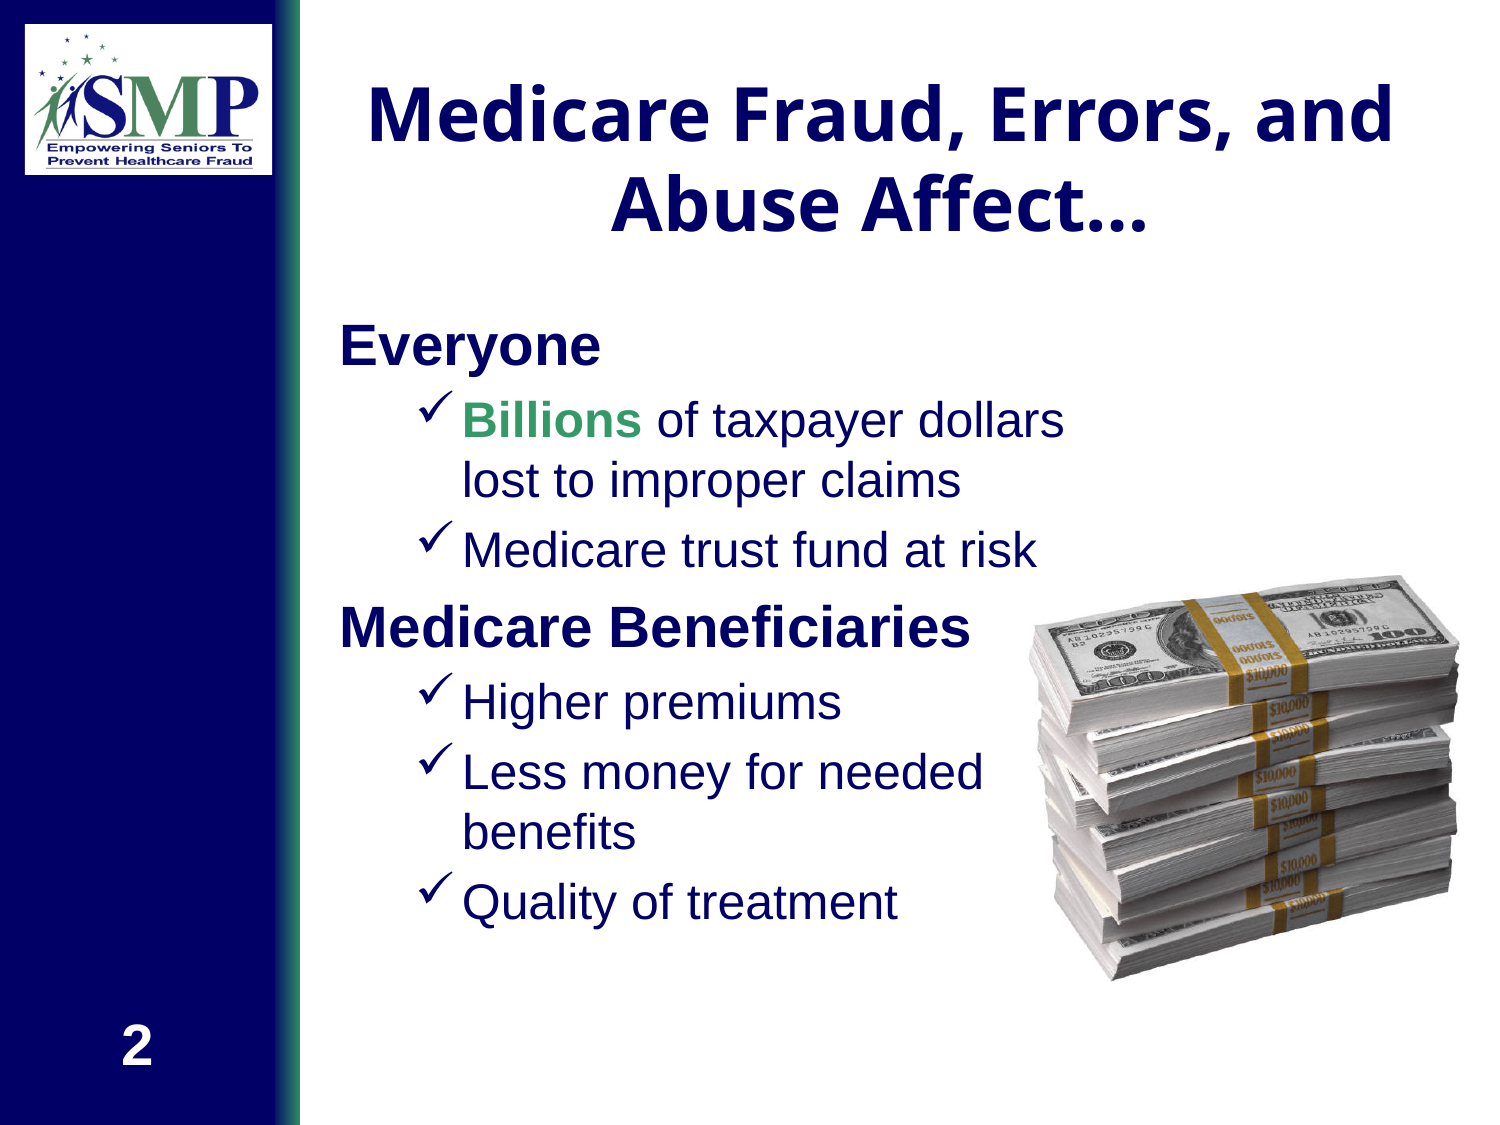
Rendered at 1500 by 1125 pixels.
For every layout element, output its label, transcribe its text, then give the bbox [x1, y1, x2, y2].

slide_number 2 [0, 999, 276, 1076]
title Medicare Fraud, Errors, and Abuse Affect… [337, 62, 1425, 250]
picture [1021, 537, 1498, 1013]
list Everyone Billions of taxpayer dollars lost to improper claims Medicare trust fund at risk Medicare Beneficiaries Higher premiums Less money for needed benefits Quality of treatment [324, 299, 1150, 938]
picture [24, 24, 273, 175]
